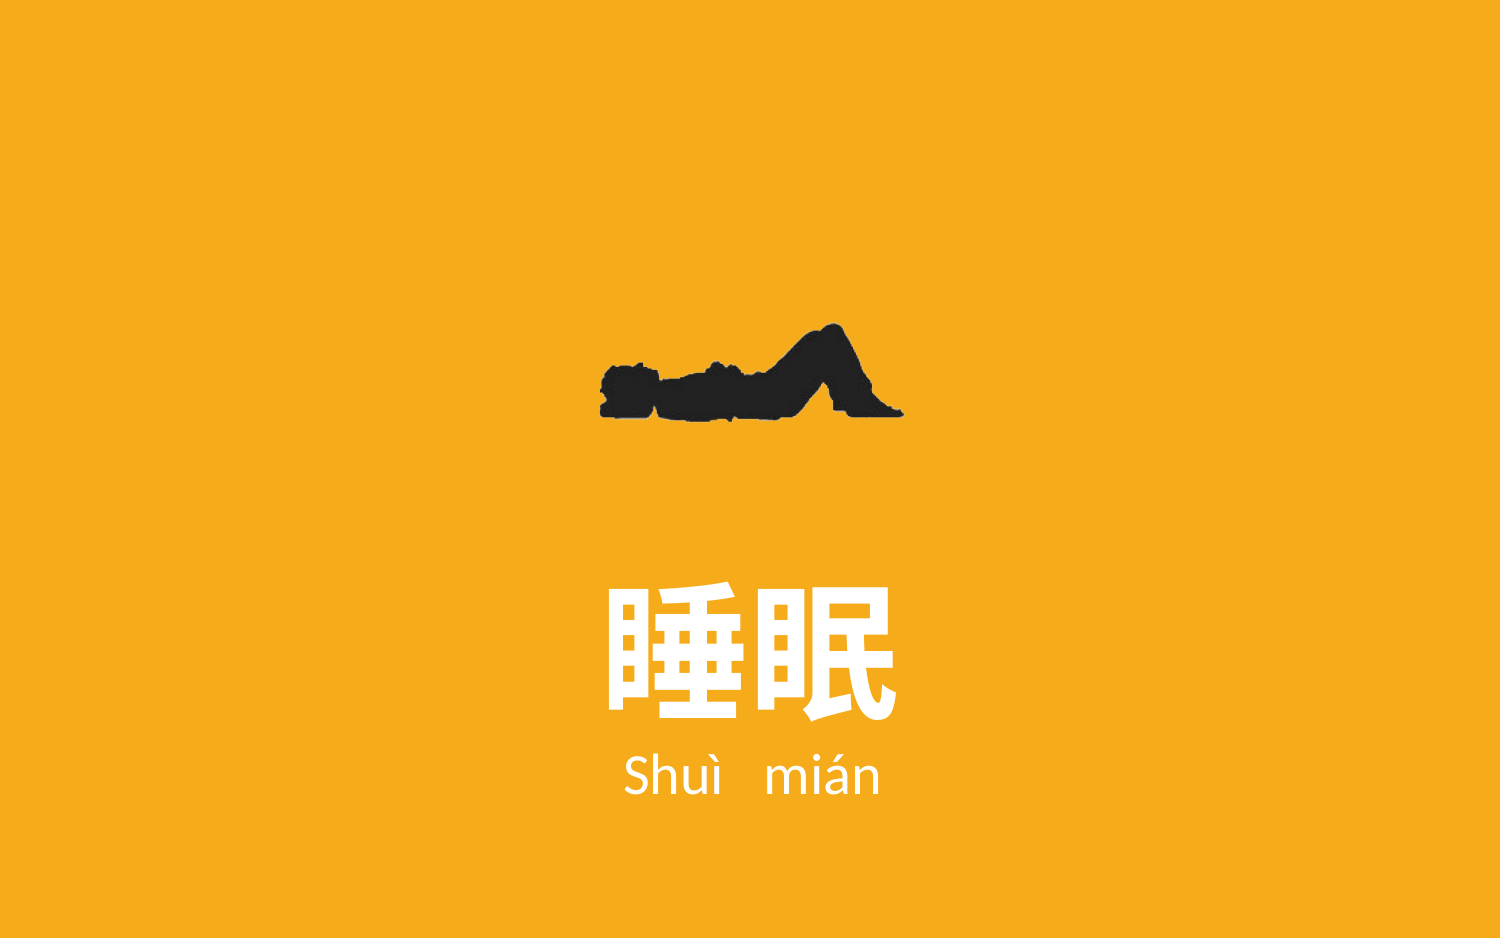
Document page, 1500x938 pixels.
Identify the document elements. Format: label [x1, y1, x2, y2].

text_box [584, 551, 1070, 815]
picture [578, 208, 922, 552]
